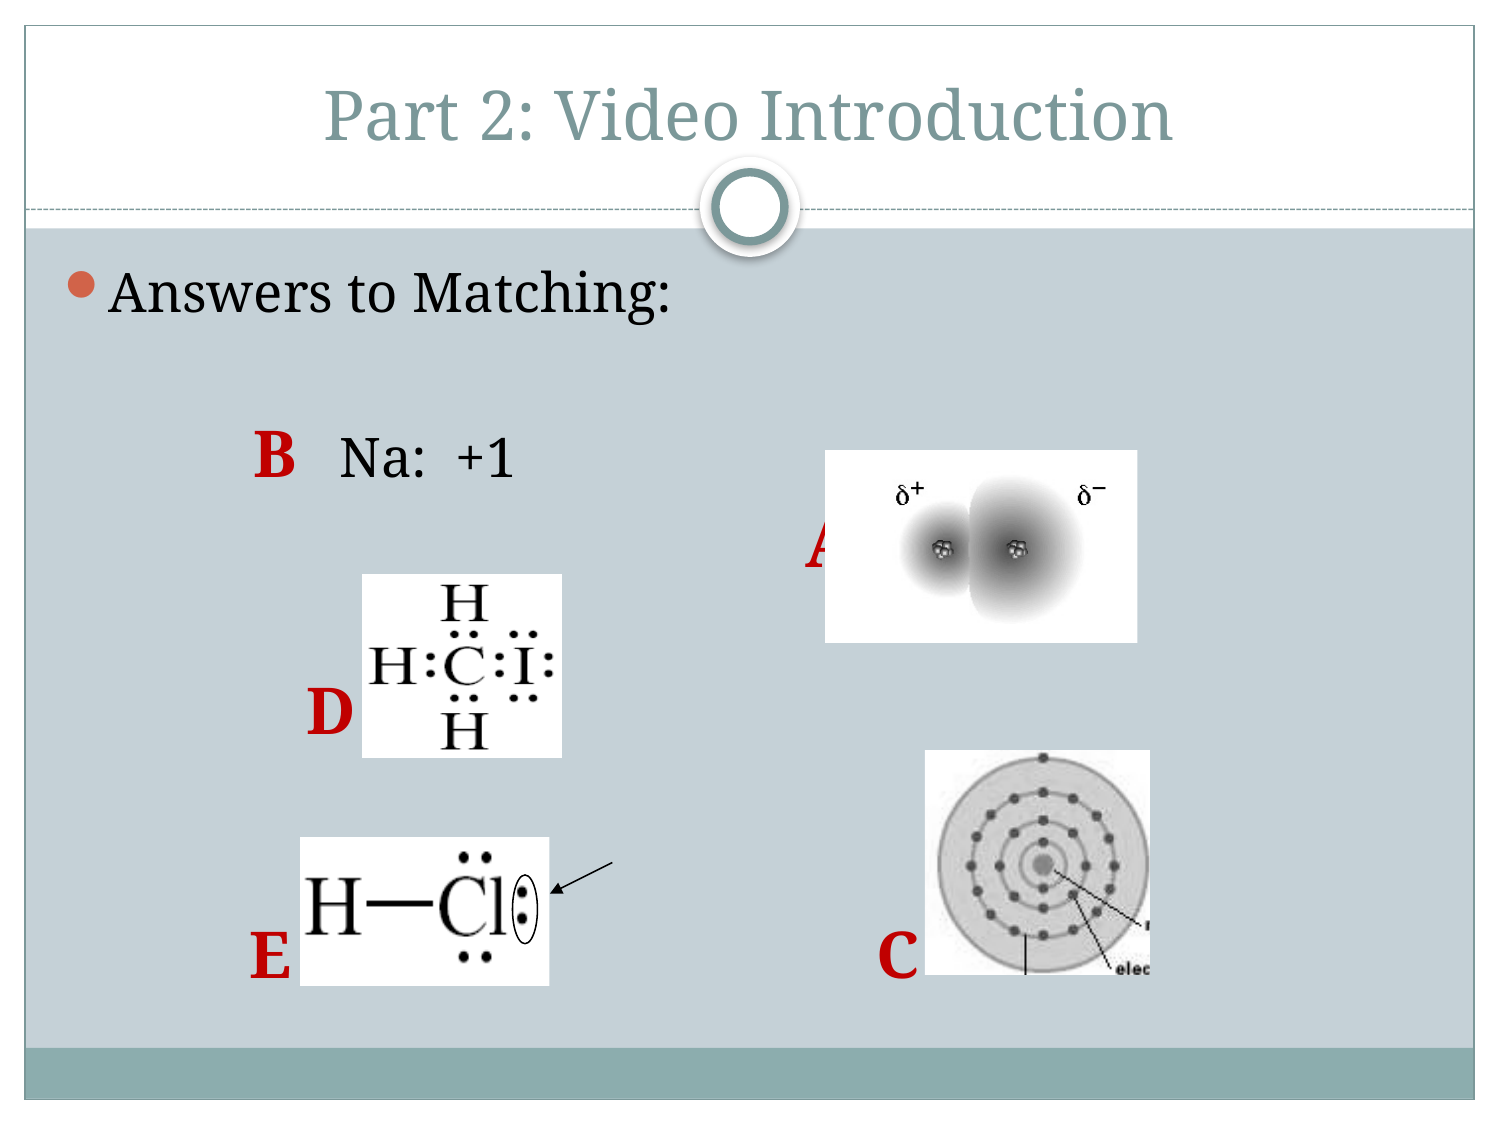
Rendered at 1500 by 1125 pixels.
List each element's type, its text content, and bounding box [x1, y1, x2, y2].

text_box [731, 145, 769, 246]
picture [924, 749, 1151, 976]
picture [362, 574, 563, 759]
title Part 2: Video Introduction [49, 37, 1450, 162]
text_box [556, 862, 613, 894]
list Answers to Matching: B Na: +1 A D E C [49, 250, 1445, 1001]
picture [299, 837, 550, 987]
text_box [0, 167, 38, 223]
picture [824, 449, 1138, 643]
